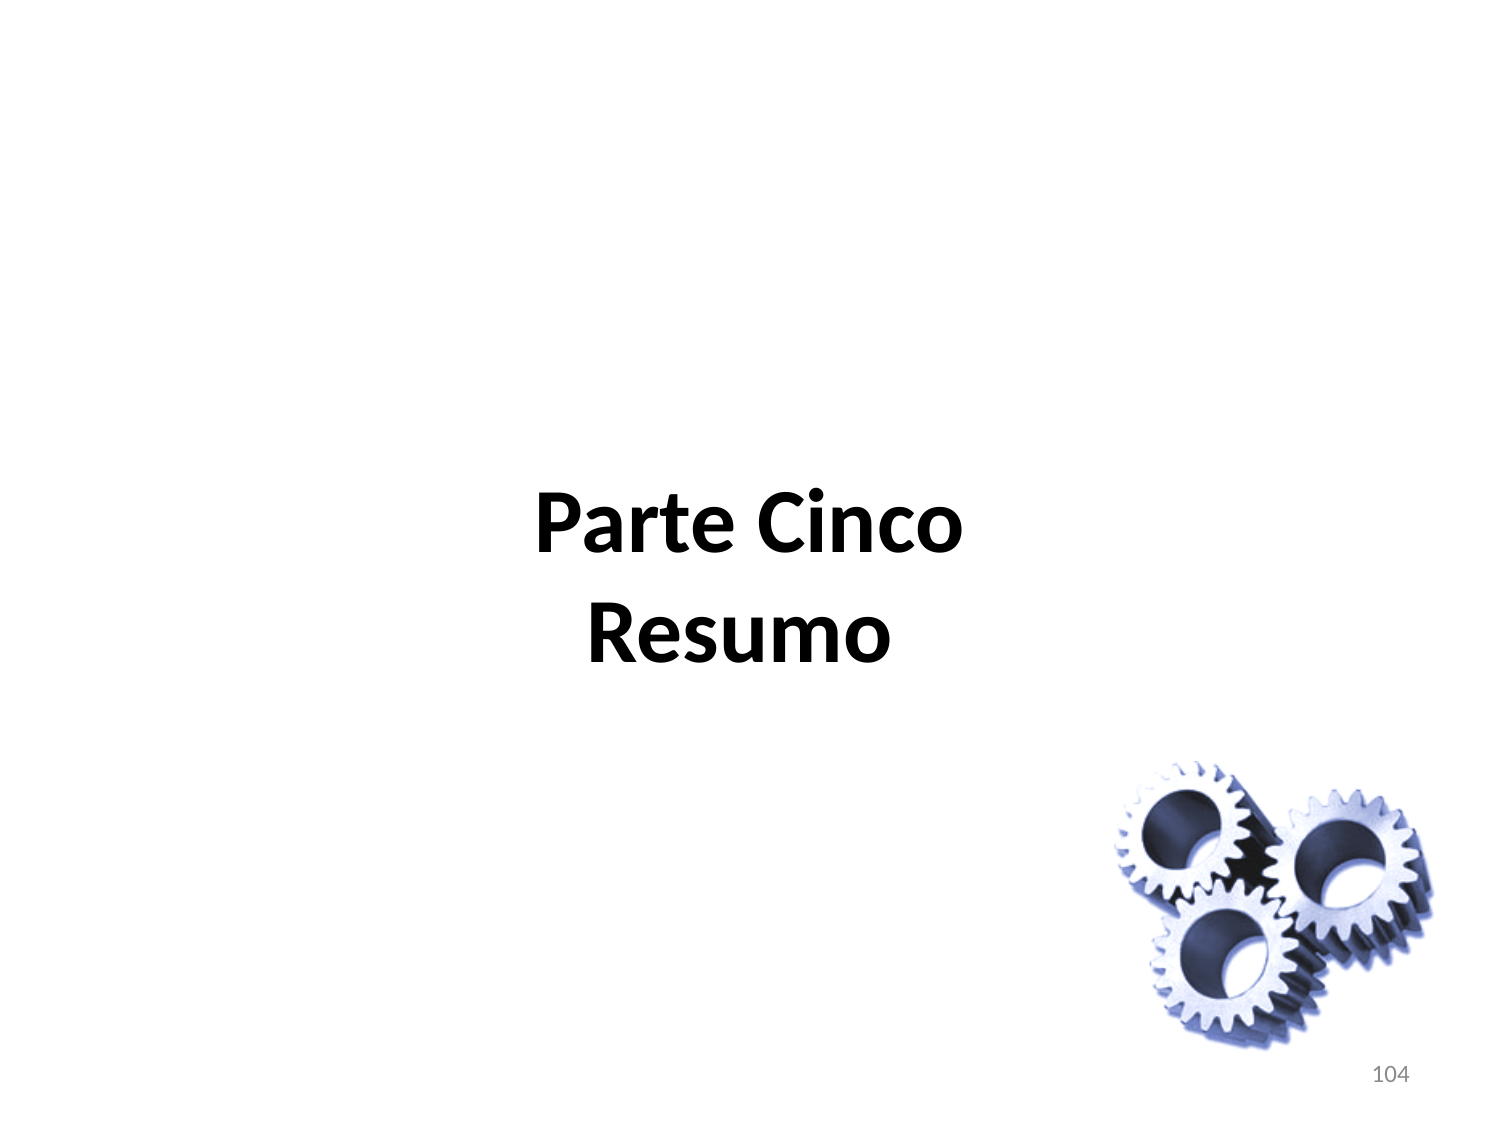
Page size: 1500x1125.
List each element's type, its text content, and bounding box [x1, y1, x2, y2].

slide_number 104 [1074, 1042, 1425, 1103]
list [1113, 761, 1436, 1052]
title Parte Cinco Resumo [75, 453, 1425, 641]
